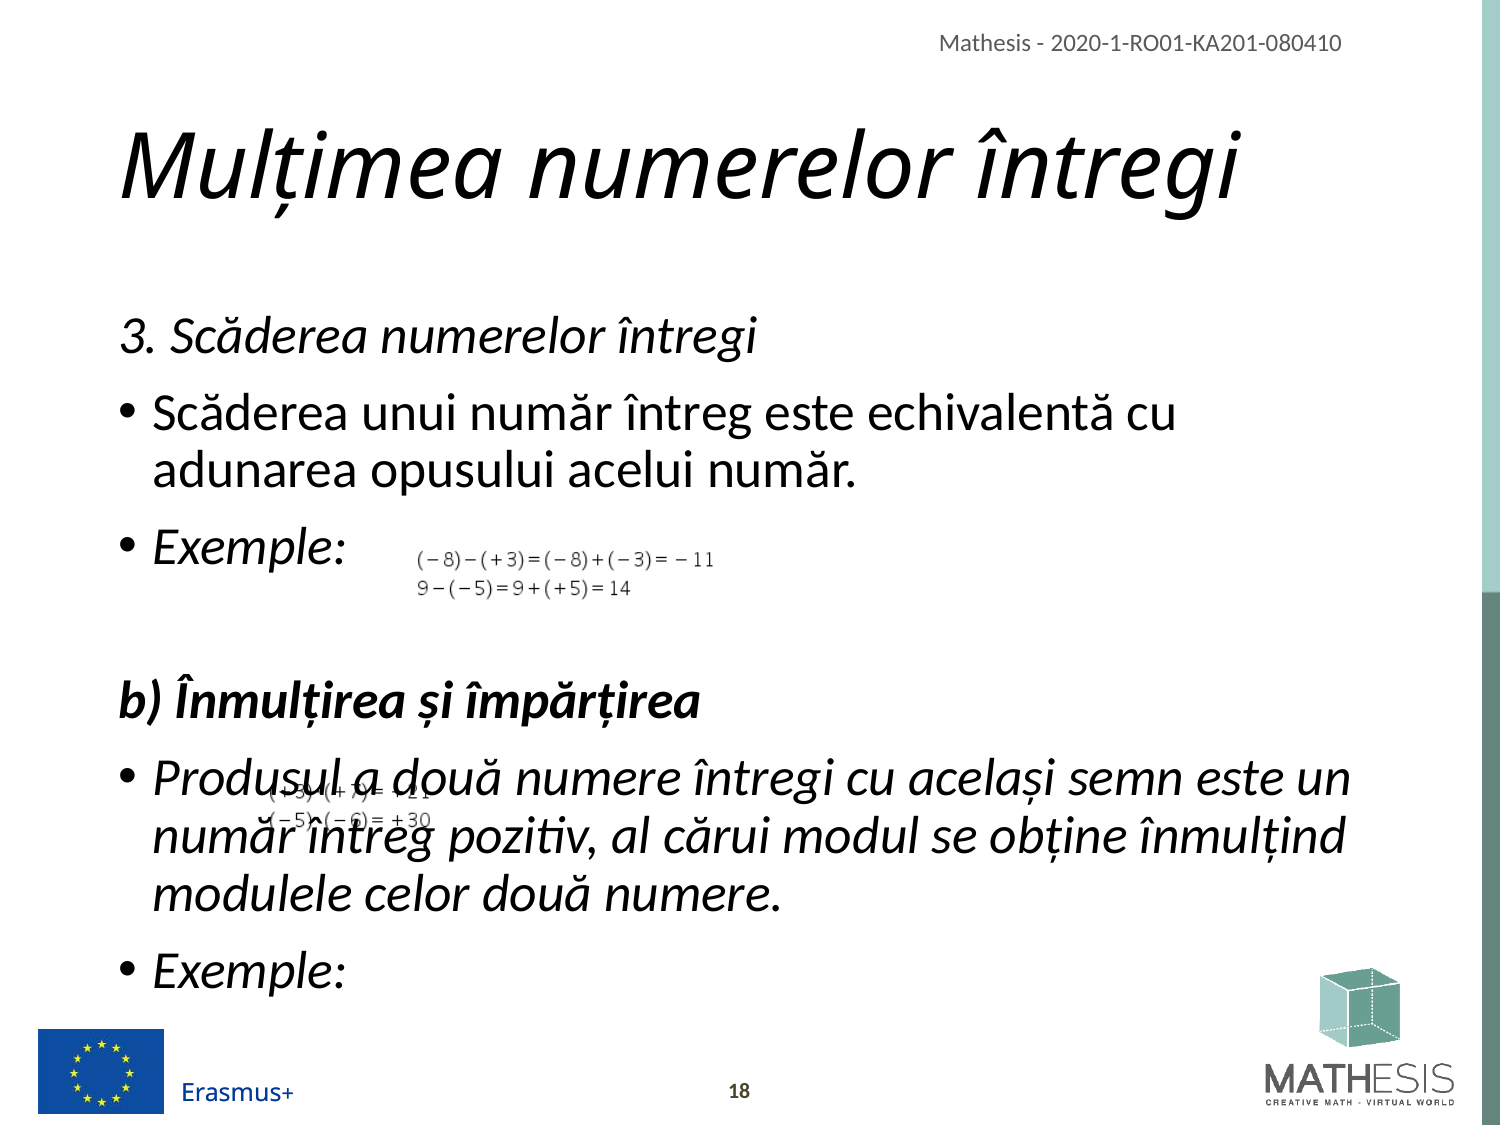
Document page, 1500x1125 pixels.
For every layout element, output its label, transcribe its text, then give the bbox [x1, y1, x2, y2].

picture [269, 777, 431, 832]
picture [38, 1029, 164, 1114]
title Mulțimea numerelor întregi [103, 59, 1397, 278]
picture [417, 545, 715, 600]
list 3. Scăderea numerelor întregi Scăderea unui număr întreg este echivalentă cu adunarea opusului acelui număr. Exemple: b) Înmulţirea şi împărţirea Produsul a două numere întregi cu același semn este un număr întreg pozitiv, al cărui modul se obține înmulțind modulele celor două numere. Exemple: [103, 299, 1397, 1014]
